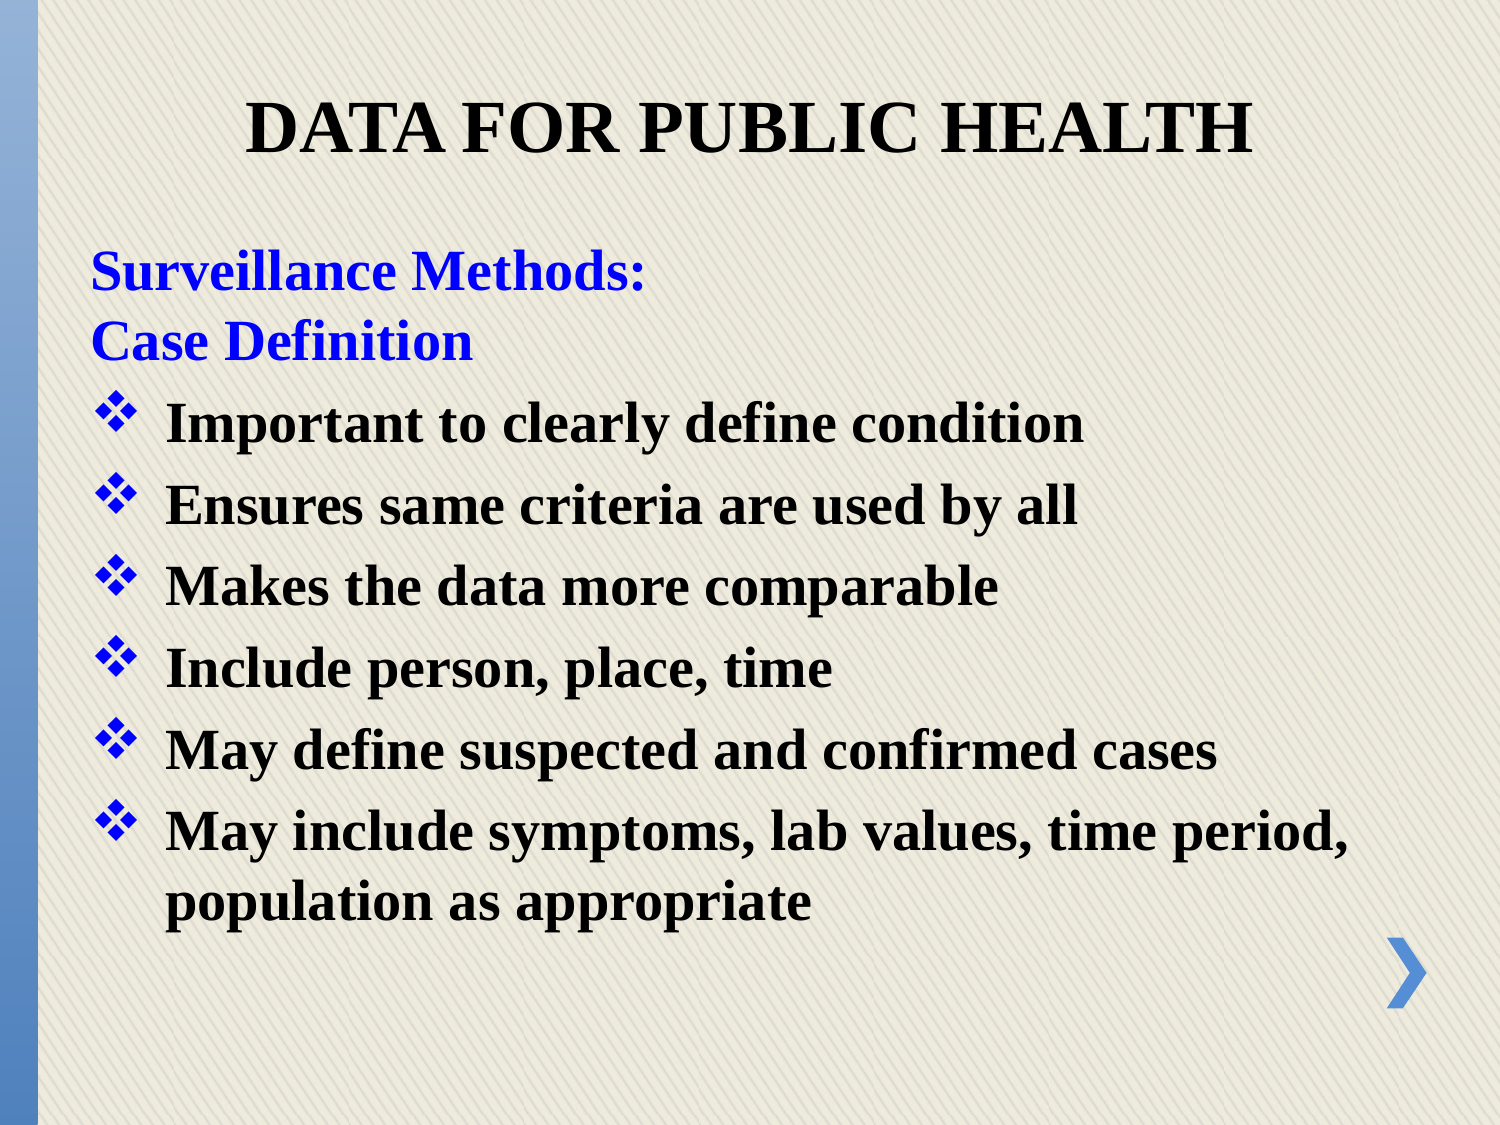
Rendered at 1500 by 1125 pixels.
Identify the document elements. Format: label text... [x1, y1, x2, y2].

list Surveillance Methods: Case Definition Important to clearly define condition Ensures same criteria are used by all Makes the data more comparable Include person, place, time May define suspected and confirmed cases May include symptoms, lab values, time period, population as appropriate [75, 224, 1438, 1025]
title DATA FOR PUBLIC HEALTH [112, 62, 1388, 175]
